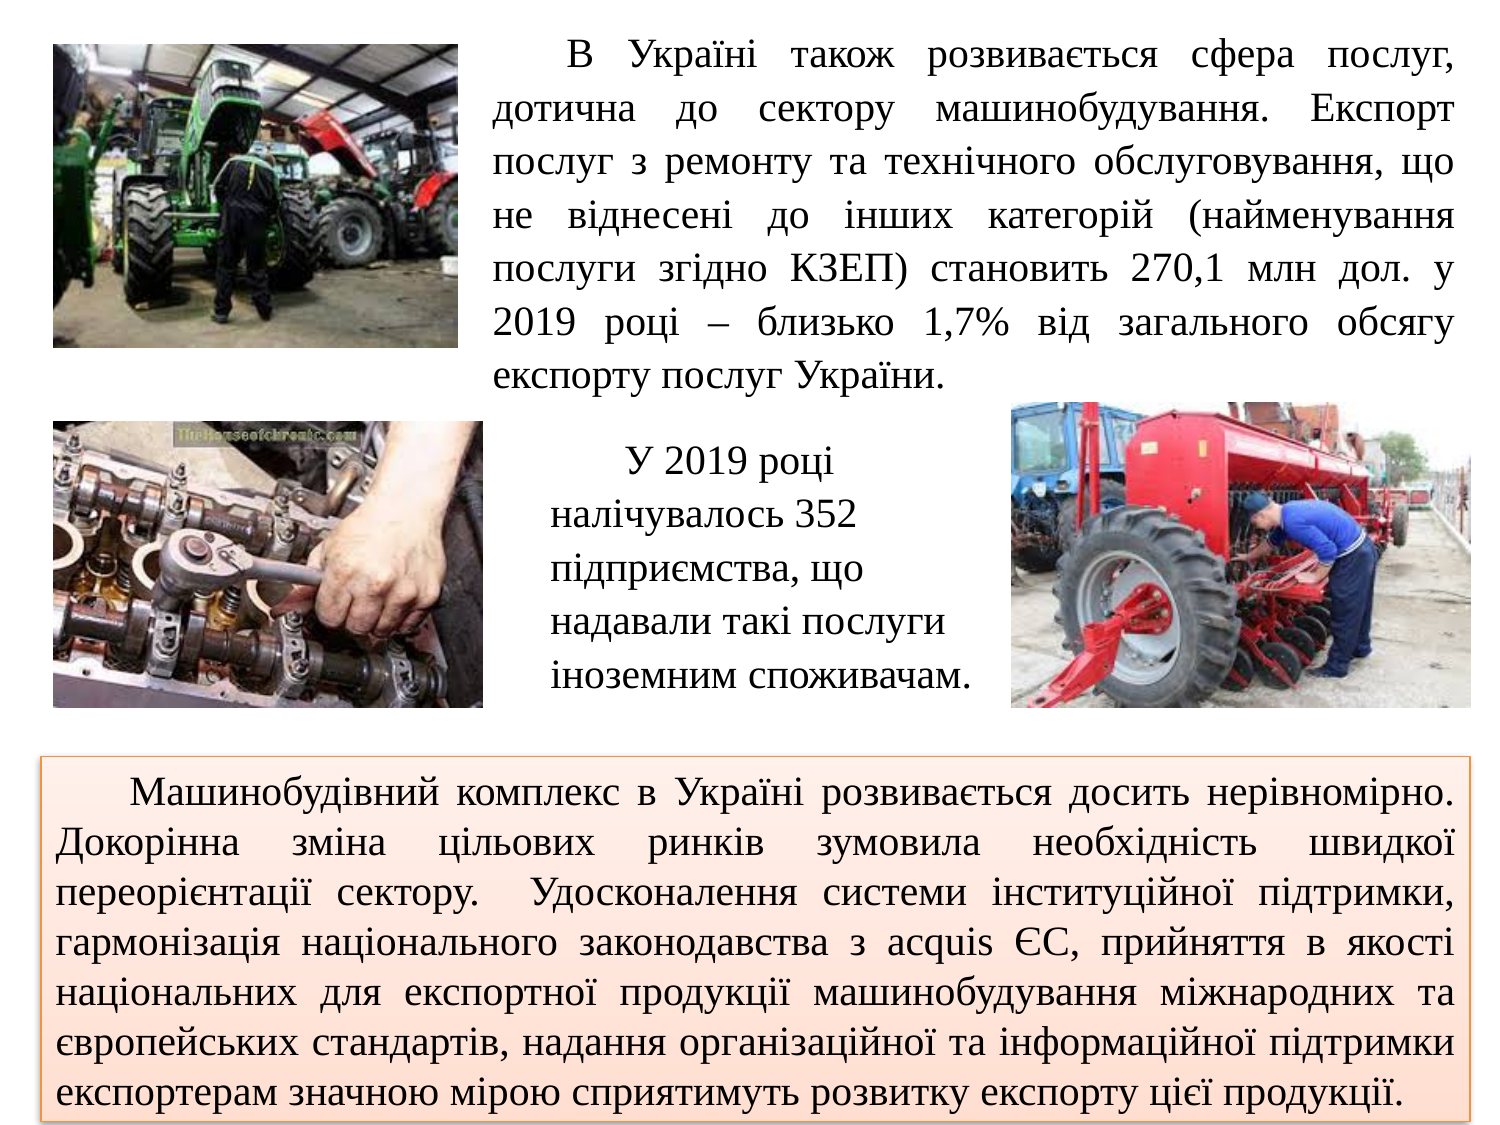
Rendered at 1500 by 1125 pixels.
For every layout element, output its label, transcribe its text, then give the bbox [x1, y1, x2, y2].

text_box В Україні також розвивається сфера послуг, дотична до сектору машинобудування. Експорт послуг з ремонту та технічного обслуговування, що не віднесені до інших категорій (найменування послуги згідно КЗЕП) становить 270,1 млн дол. у 2019 році – близько 1,7% від загального обсягу експорту послуг України. [477, 15, 1471, 405]
picture [1011, 402, 1471, 708]
picture [52, 421, 483, 708]
picture [52, 44, 459, 349]
text_box У 2019 році налічувалось 352 підприємства, що надавали такі послуги іноземним споживачам. [535, 421, 1005, 704]
text_box Машинобудівний комплекс в Україні розвивається досить нерівномірно. Докорінна зміна цільових ринків зумовила необхідність швидкої переорієнтації сектору. Удосконалення системи інституційної підтримки, гармонізація національного законодавства з acquis ЄС, прийняття в якості національних для експортної продукції машинобудування міжнародних та європейських стандартів, надання організаційної та інформаційної підтримки експортерам значною мірою сприятимуть розвитку експорту цієї продукції. [40, 756, 1471, 1122]
